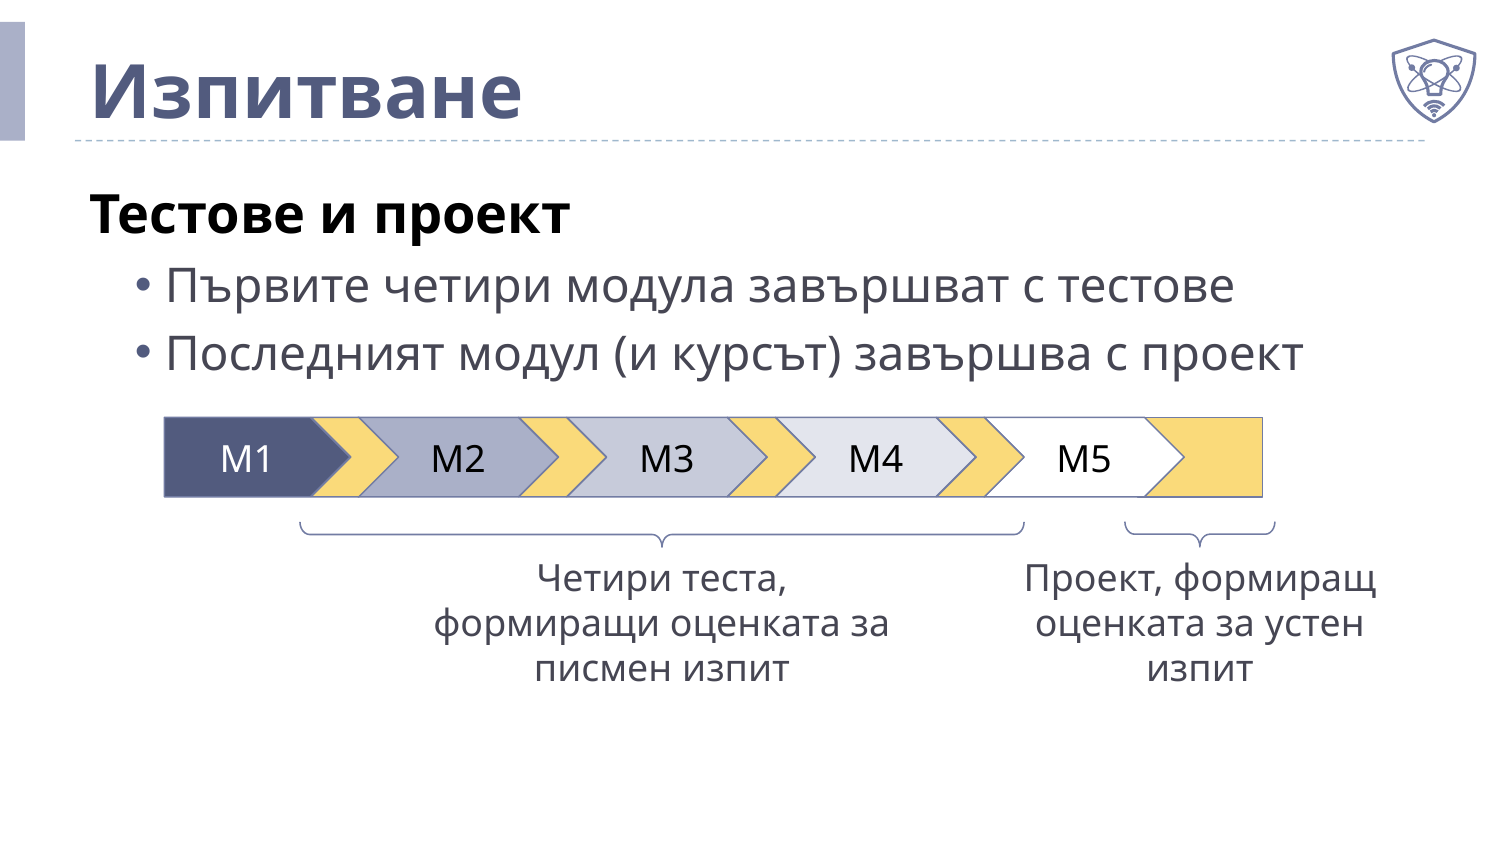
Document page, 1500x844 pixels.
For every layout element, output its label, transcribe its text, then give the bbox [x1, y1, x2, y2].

text_box Проект, формиращ оценката за устен изпит [974, 546, 1425, 697]
text_box М5 [985, 415, 1186, 499]
text_box [935, 415, 1026, 499]
text_box [299, 521, 1025, 548]
title Изпитване [75, 18, 1475, 141]
text_box [517, 415, 608, 499]
text_box [1124, 521, 1276, 548]
text_box [726, 415, 817, 499]
text_box М4 [776, 415, 973, 499]
text_box М2 [360, 415, 555, 499]
text_box М3 [568, 415, 764, 499]
text_box М1 [162, 415, 347, 499]
list Тестове и проект Първите четири модула завършват с тестове Последният модул (и курсът) завършва с проект [75, 171, 1475, 835]
text_box [309, 415, 400, 499]
text_box Четири теста, формиращи оценката за писмен изпит [412, 546, 912, 697]
